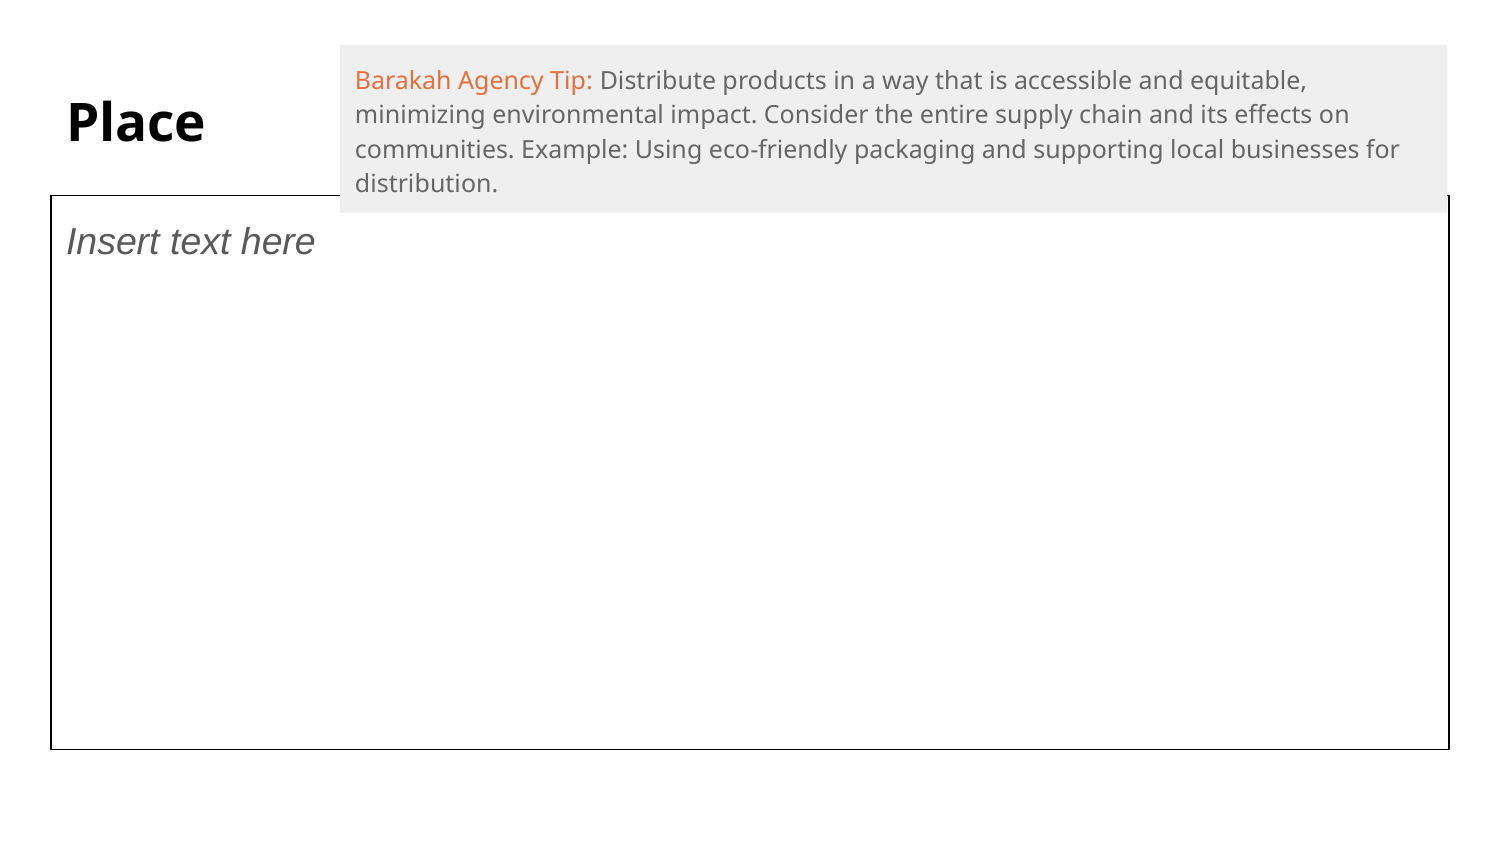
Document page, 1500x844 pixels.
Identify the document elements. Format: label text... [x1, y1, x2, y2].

title Place [51, 72, 339, 167]
text_box Barakah Agency Tip: Distribute products in a way that is accessible and equitable, minimizing environmental impact. Consider the entire supply chain and its effects on communities. Example: Using eco-friendly packaging and supporting local businesses for distribution. [339, 44, 1448, 213]
list Insert text here [51, 195, 1449, 750]
